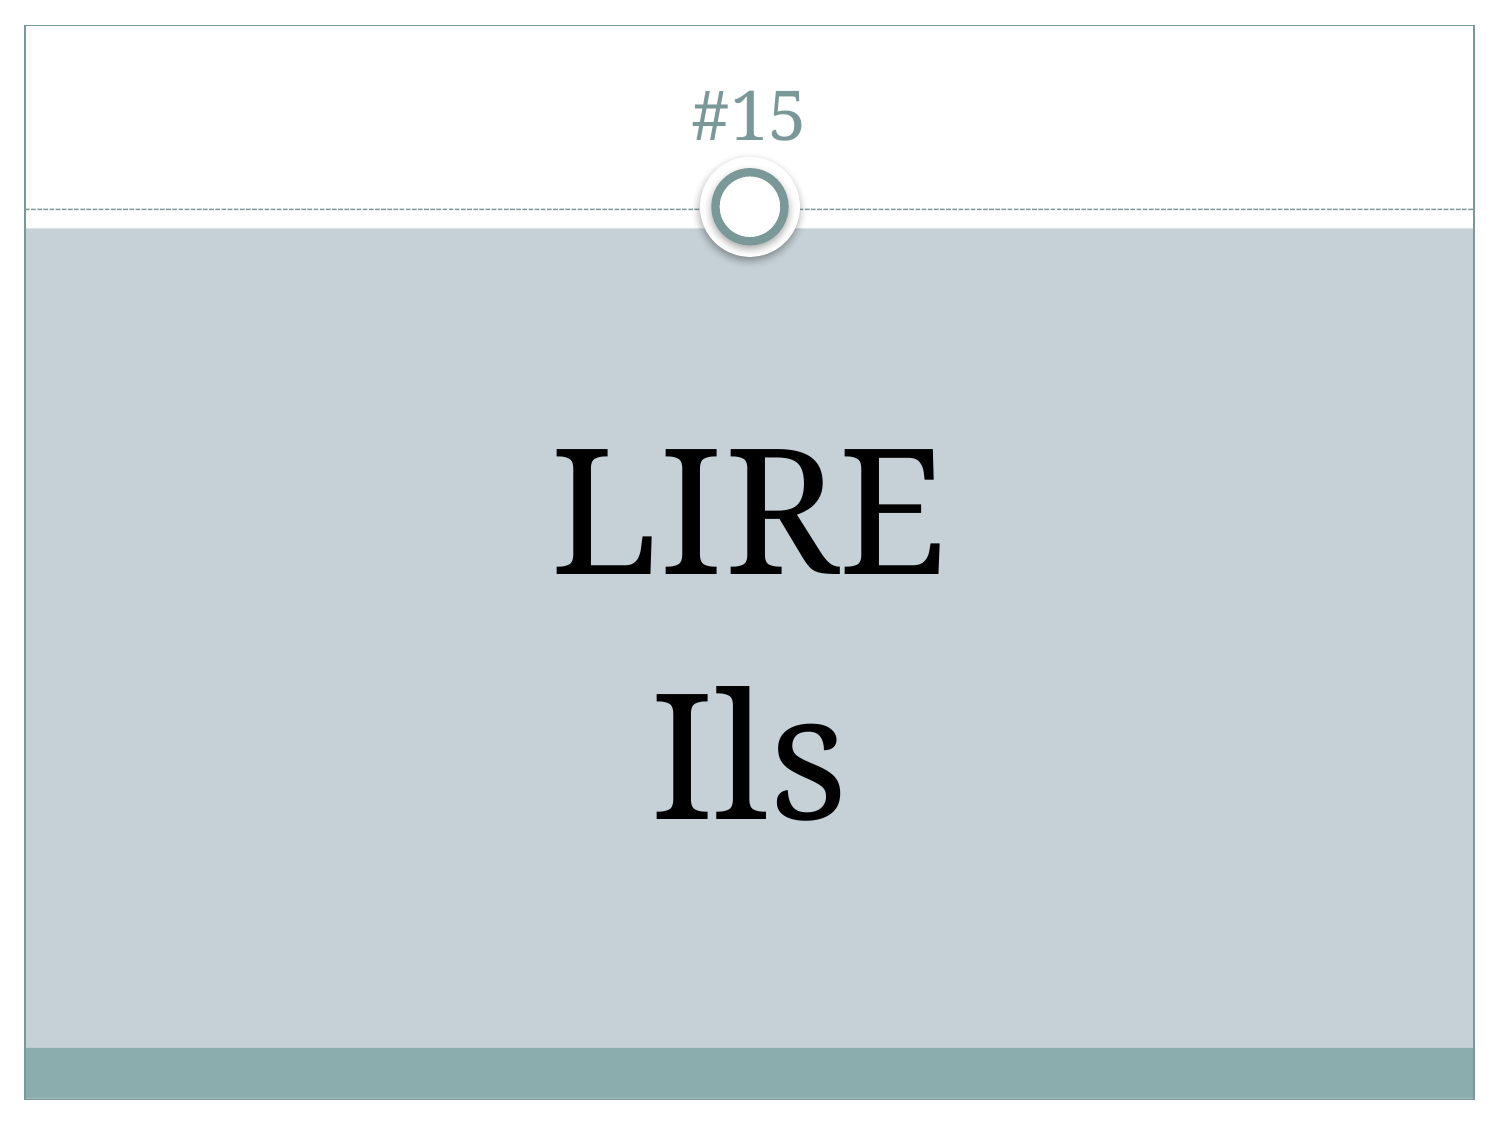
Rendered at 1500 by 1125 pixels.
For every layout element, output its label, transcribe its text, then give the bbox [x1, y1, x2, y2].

list LIRE Ils [49, 249, 1450, 1005]
title #15 [49, 37, 1450, 162]
